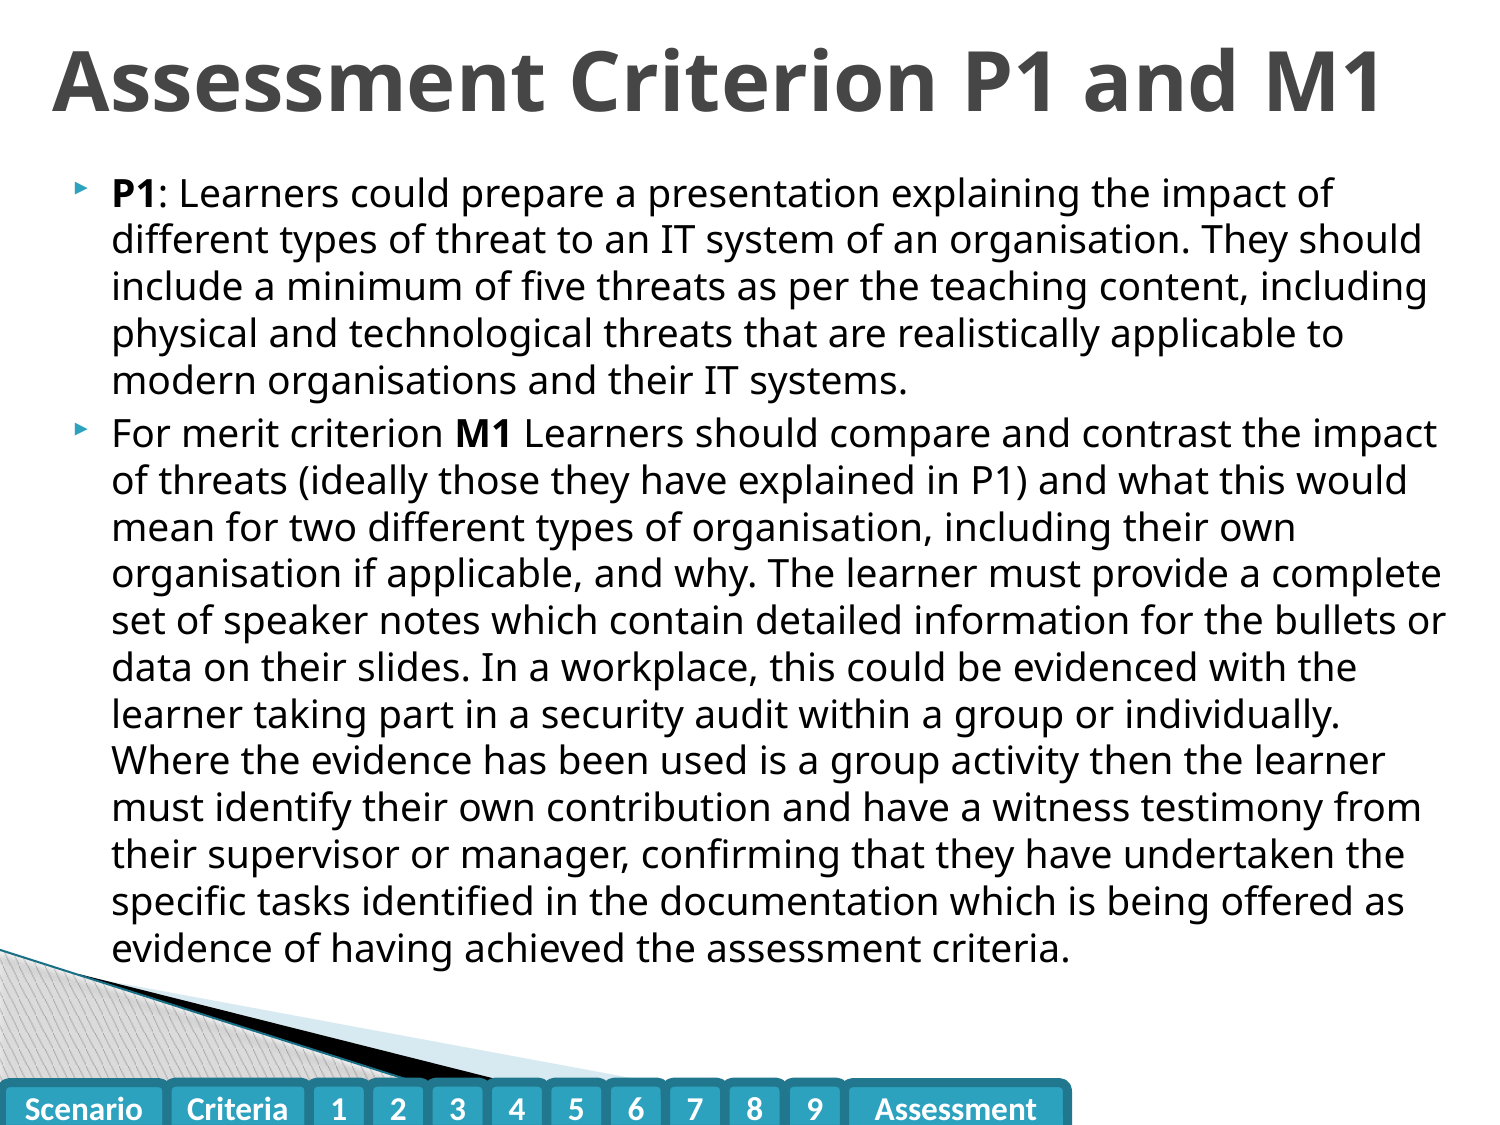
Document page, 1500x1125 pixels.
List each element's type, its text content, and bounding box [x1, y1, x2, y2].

title Assessment Criterion P1 and M1 [37, 19, 1471, 138]
list P1: Learners could prepare a presentation explaining the impact of different types of threat to an IT system of an organisation. They should include a minimum of five threats as per the teaching content, including physical and technological threats that are realistically applicable to modern organisations and their IT systems. For merit criterion M1 Learners should compare and contrast the impact of threats (ideally those they have explained in P1) and what this would mean for two different types of organisation, including their own organisation if applicable, and why. The learner must provide a complete set of speaker notes which contain detailed information for the bullets or data on their slides. In a workplace, this could be evidenced with the learner taking part in a security audit within a group or individually. Where the evidence has been used is a group activity then the learner must identify their own contribution and have a witness testimony from their supervisor or manager, confirming that they have undertaken the specific tasks identified in the documentation which is being offered as evidence of having achieved the assessment criteria. [41, 160, 1471, 1024]
